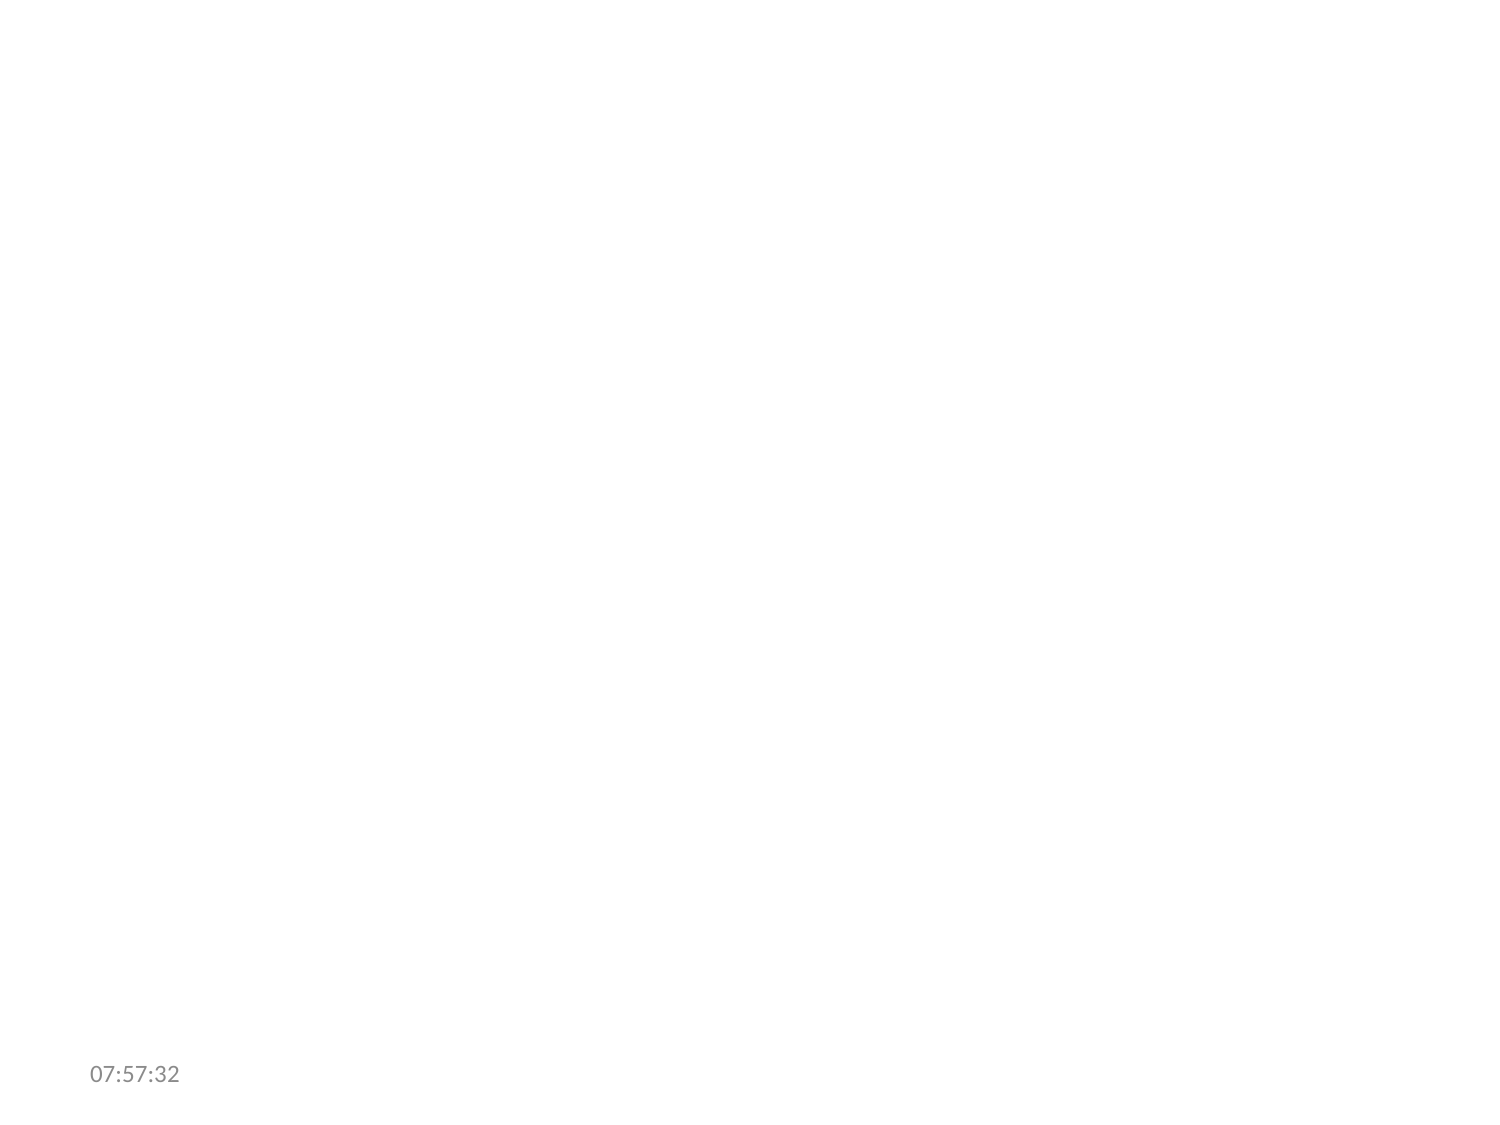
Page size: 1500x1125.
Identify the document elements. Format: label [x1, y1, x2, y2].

slide_number [75, 1042, 425, 1103]
